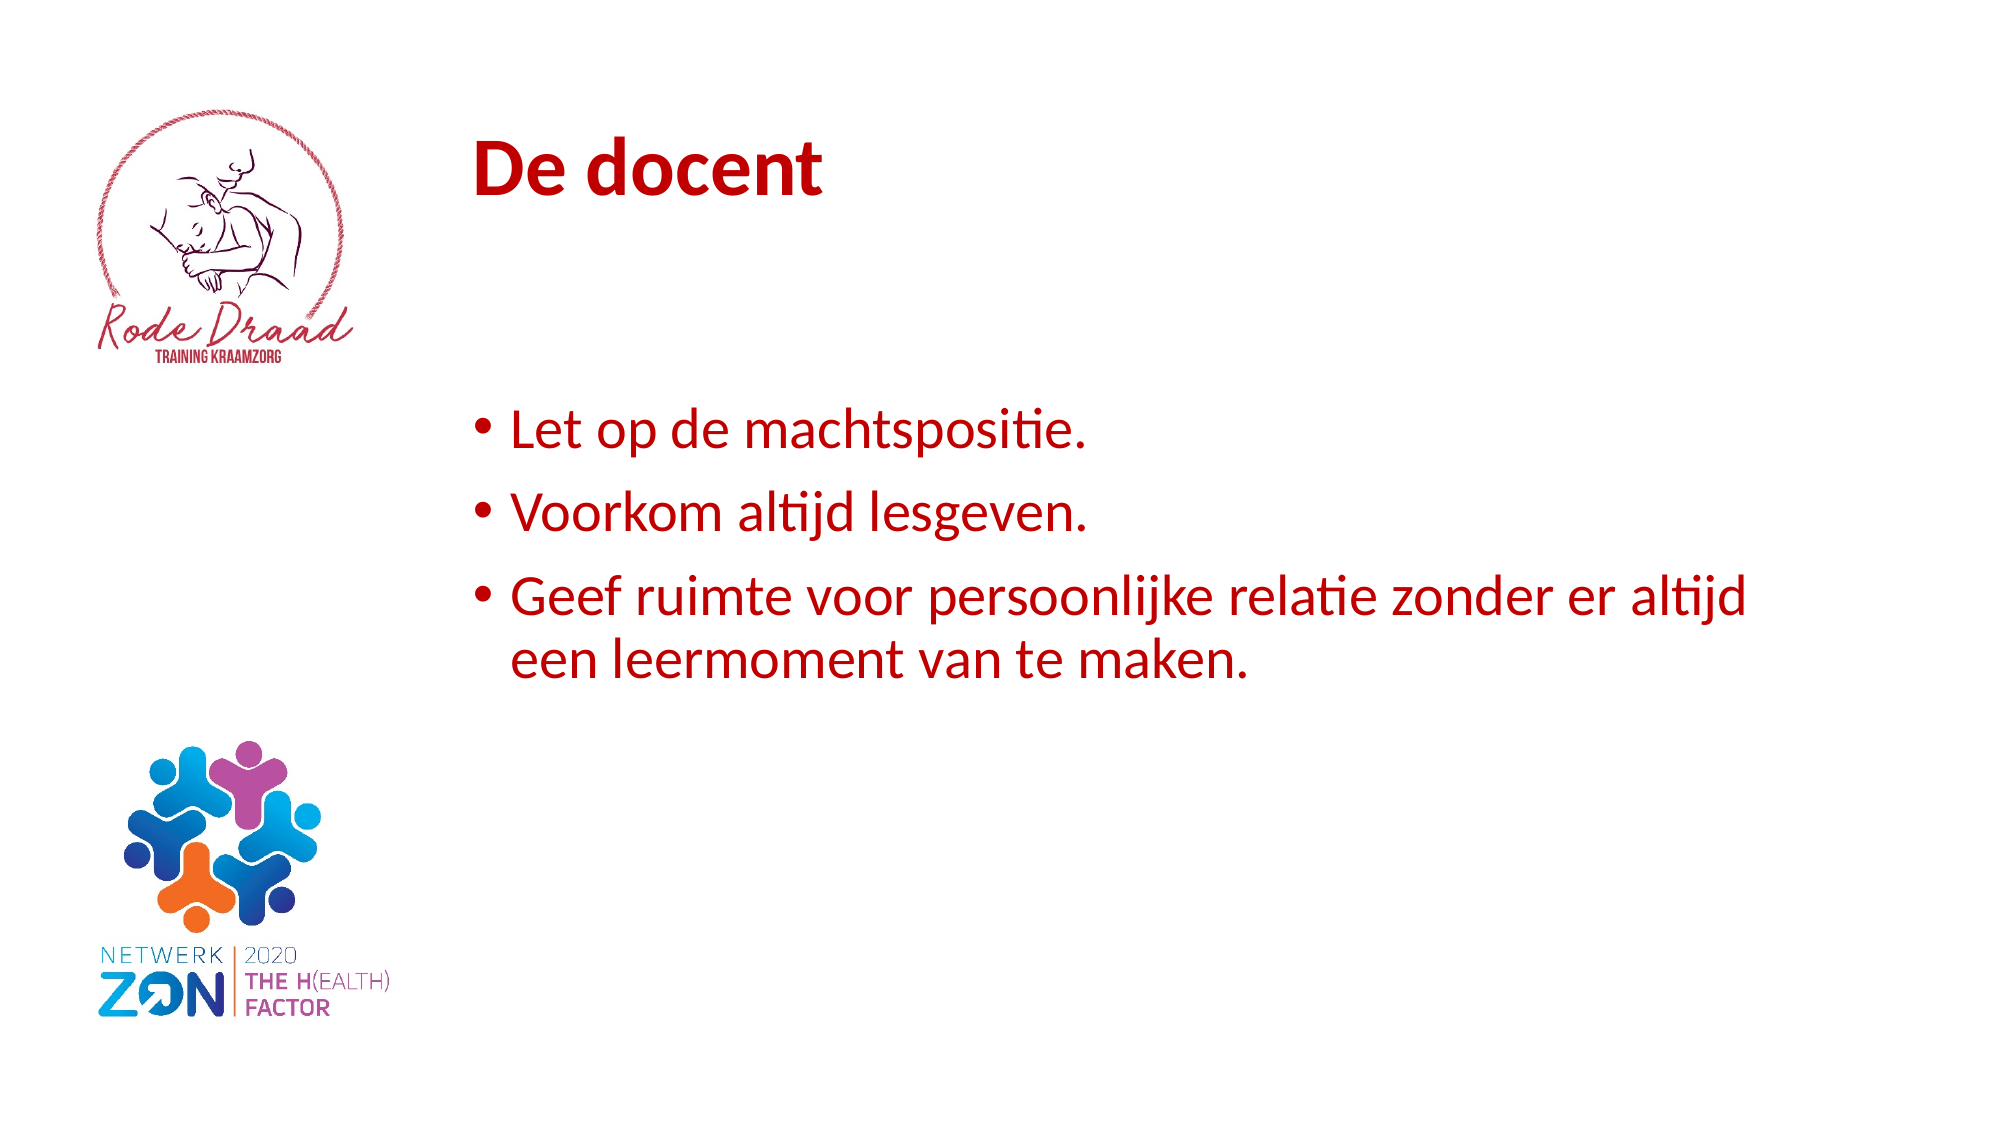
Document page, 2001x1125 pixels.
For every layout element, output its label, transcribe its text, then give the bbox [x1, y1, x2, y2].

picture [44, 697, 414, 1067]
list Let op de machtspositie. Voorkom altijd lesgeven. Geef ruimte voor persoonlijke relatie zonder er altijd een leermoment van te maken. [457, 299, 1863, 1014]
picture [0, 75, 458, 415]
title De docent [457, 59, 1863, 278]
